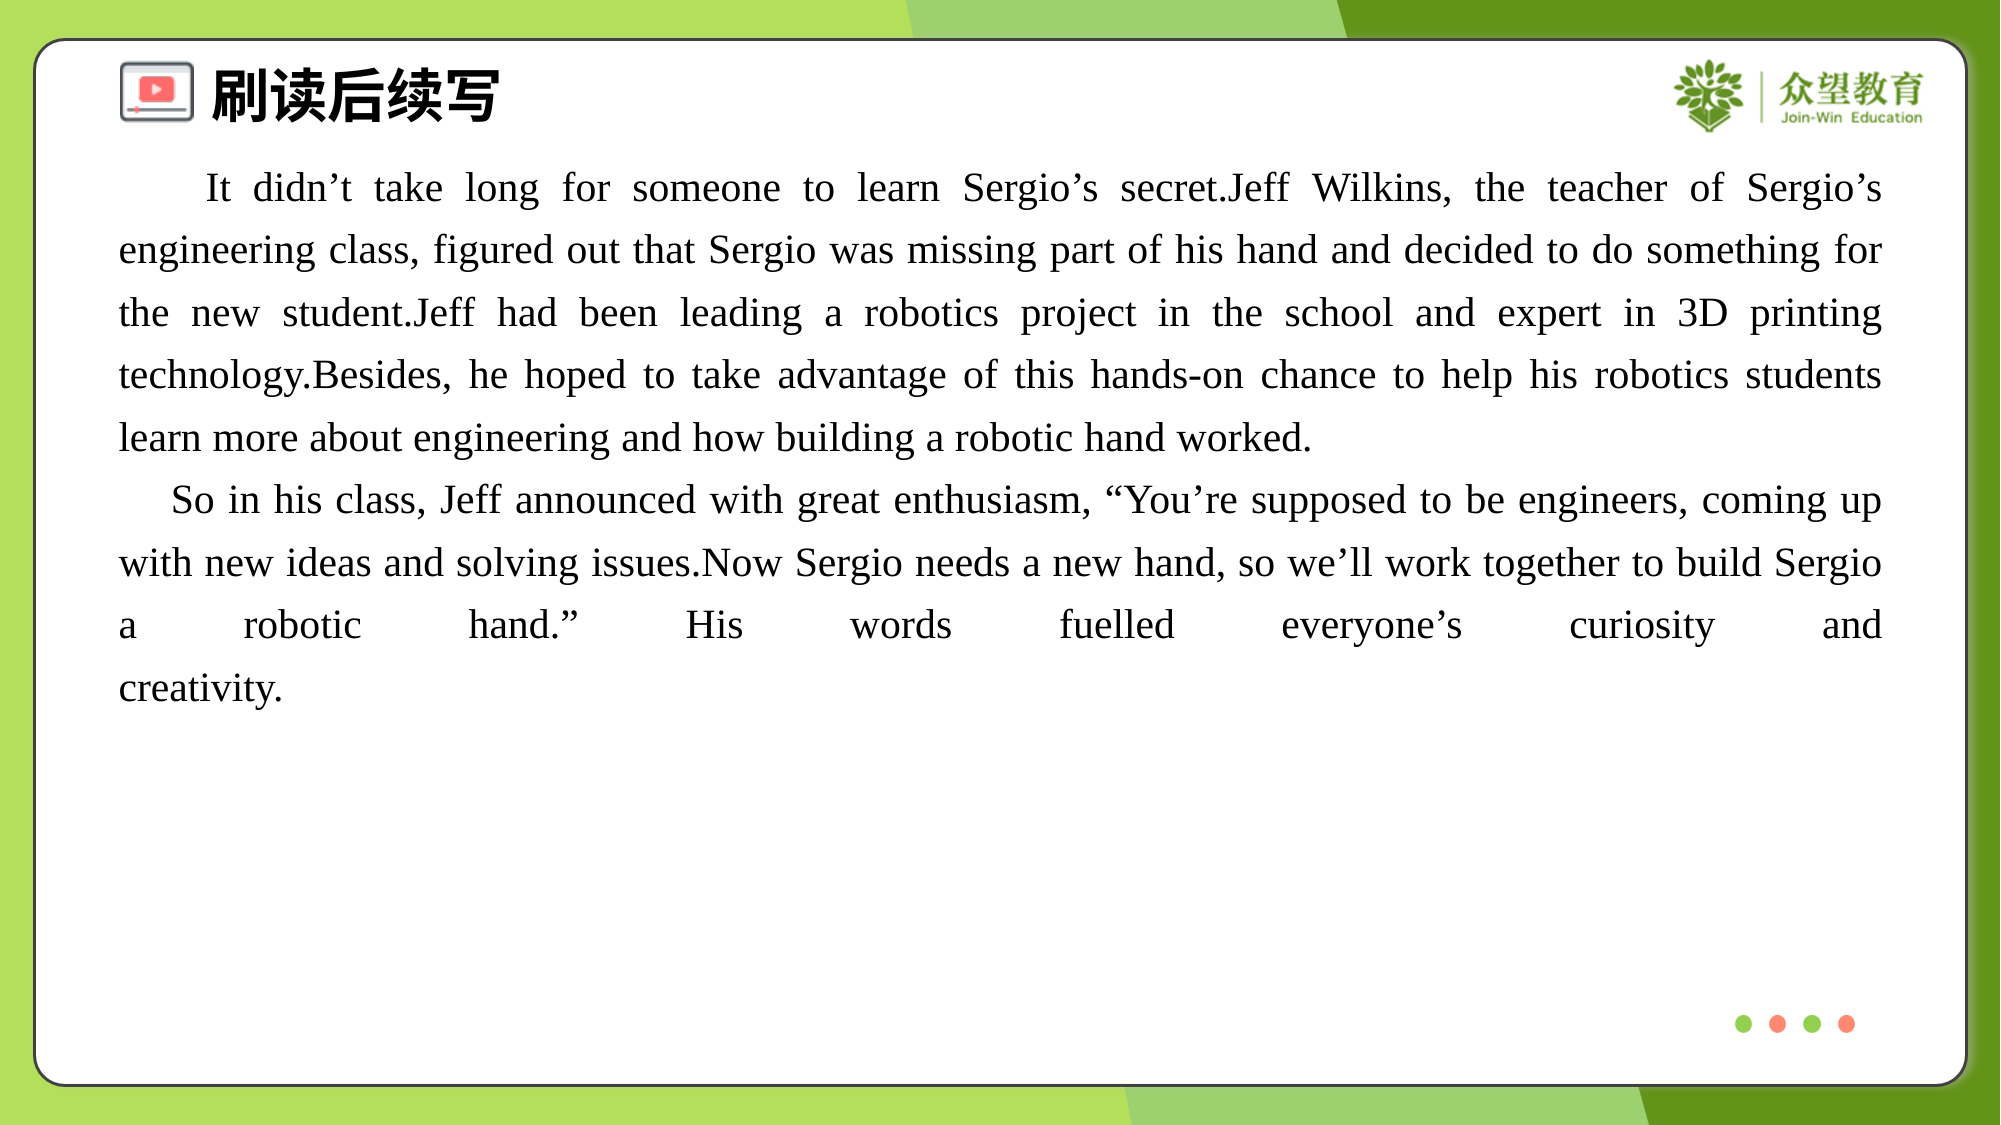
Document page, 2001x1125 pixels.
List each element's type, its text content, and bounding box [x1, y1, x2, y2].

text_box It didn’t take long for someone to learn Sergio’s secret.Jeff Wilkins, the teacher of Sergio’s engineering class, figured out that Sergio was missing part of his hand and decided to do something for the new student.Jeff had been leading a robotics project in the school and expert in 3D printing technology.Besides, he hoped to take advantage of this hands-on chance to help his robotics students learn more about engineering and how building a robotic hand worked. So in his class, Jeff announced with great enthusiasm, “You’re supposed to be engineers, coming up with new ideas and solving issues.Now Sergio needs a new hand, so we’ll work together to build Sergio a robotic hand.” His words fuelled everyone’s curiosity and creativity.#1.4 [118, 146, 1883, 641]
picture [0, 0, 2000, 1125]
